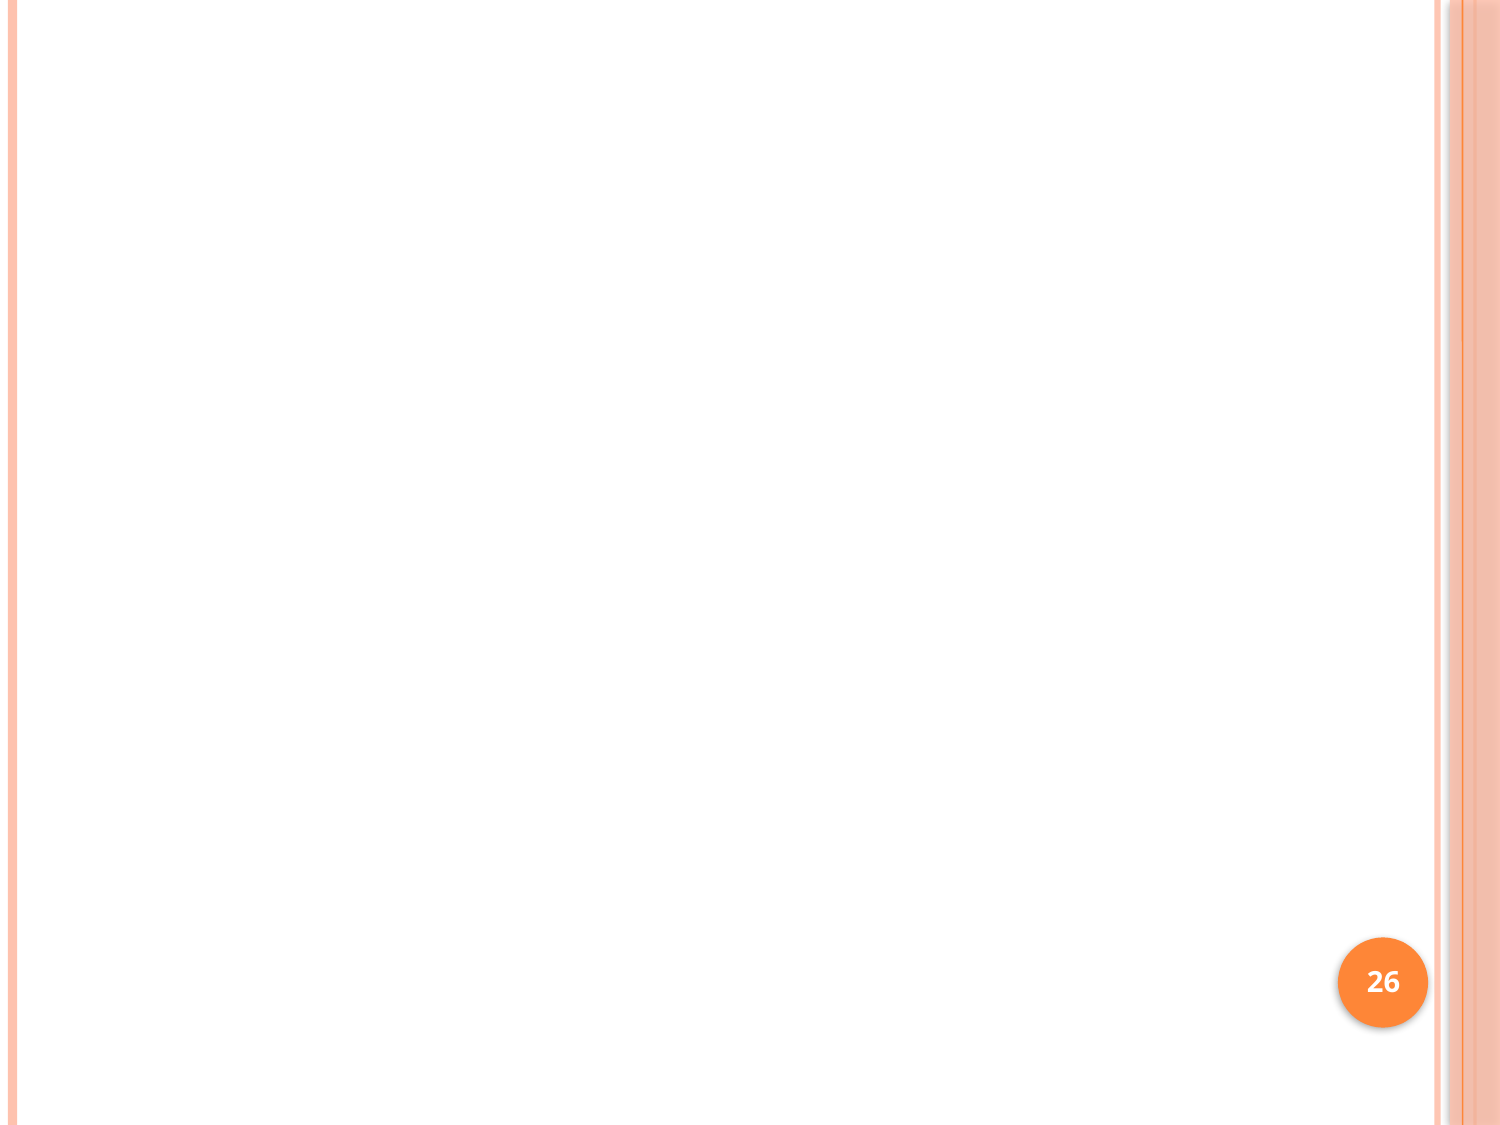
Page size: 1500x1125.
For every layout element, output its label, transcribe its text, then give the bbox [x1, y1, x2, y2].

slide_number 26 [1333, 940, 1434, 1026]
